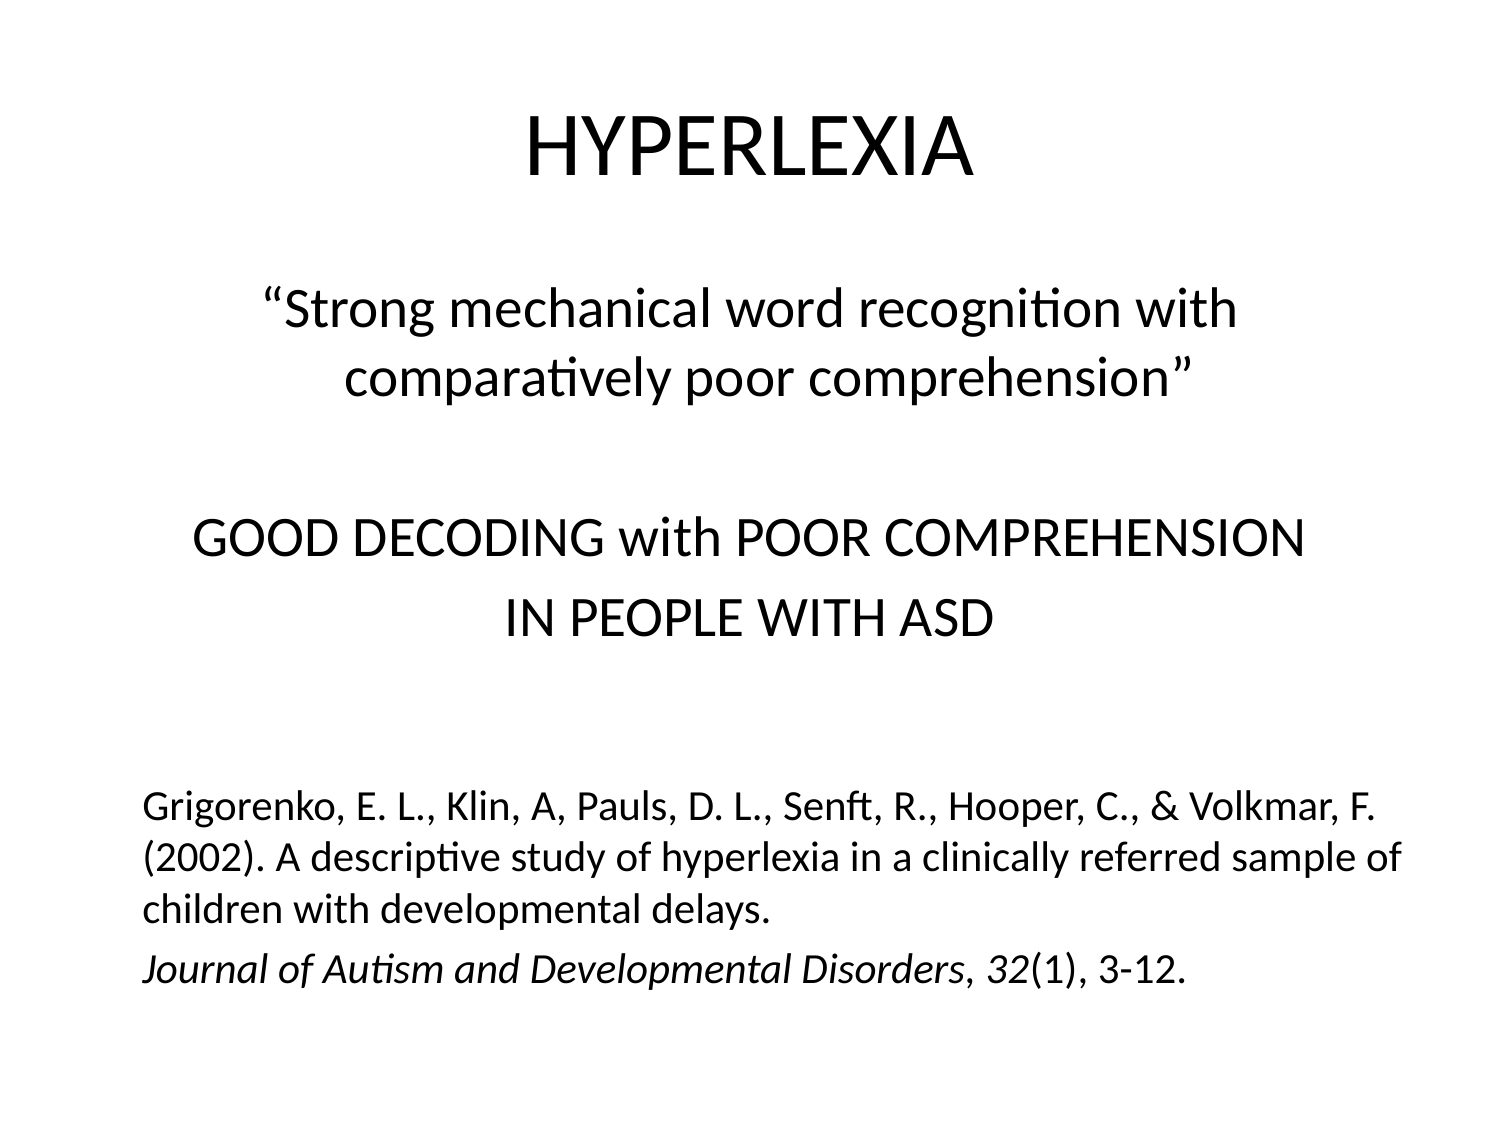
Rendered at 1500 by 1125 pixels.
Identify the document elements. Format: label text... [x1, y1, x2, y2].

title HYPERLEXIA [75, 45, 1425, 233]
list “Strong mechanical word recognition with comparatively poor comprehension” GOOD DECODING with POOR COMPREHENSION IN PEOPLE WITH ASD Grigorenko, E. L., Klin, A, Pauls, D. L., Senft, R., Hooper, C., & Volkmar, F. (2002). A descriptive study of hyperlexia in a clinically referred sample of children with developmental delays. Journal of Autism and Developmental Disorders, 32(1), 3-12. [75, 262, 1425, 1005]
